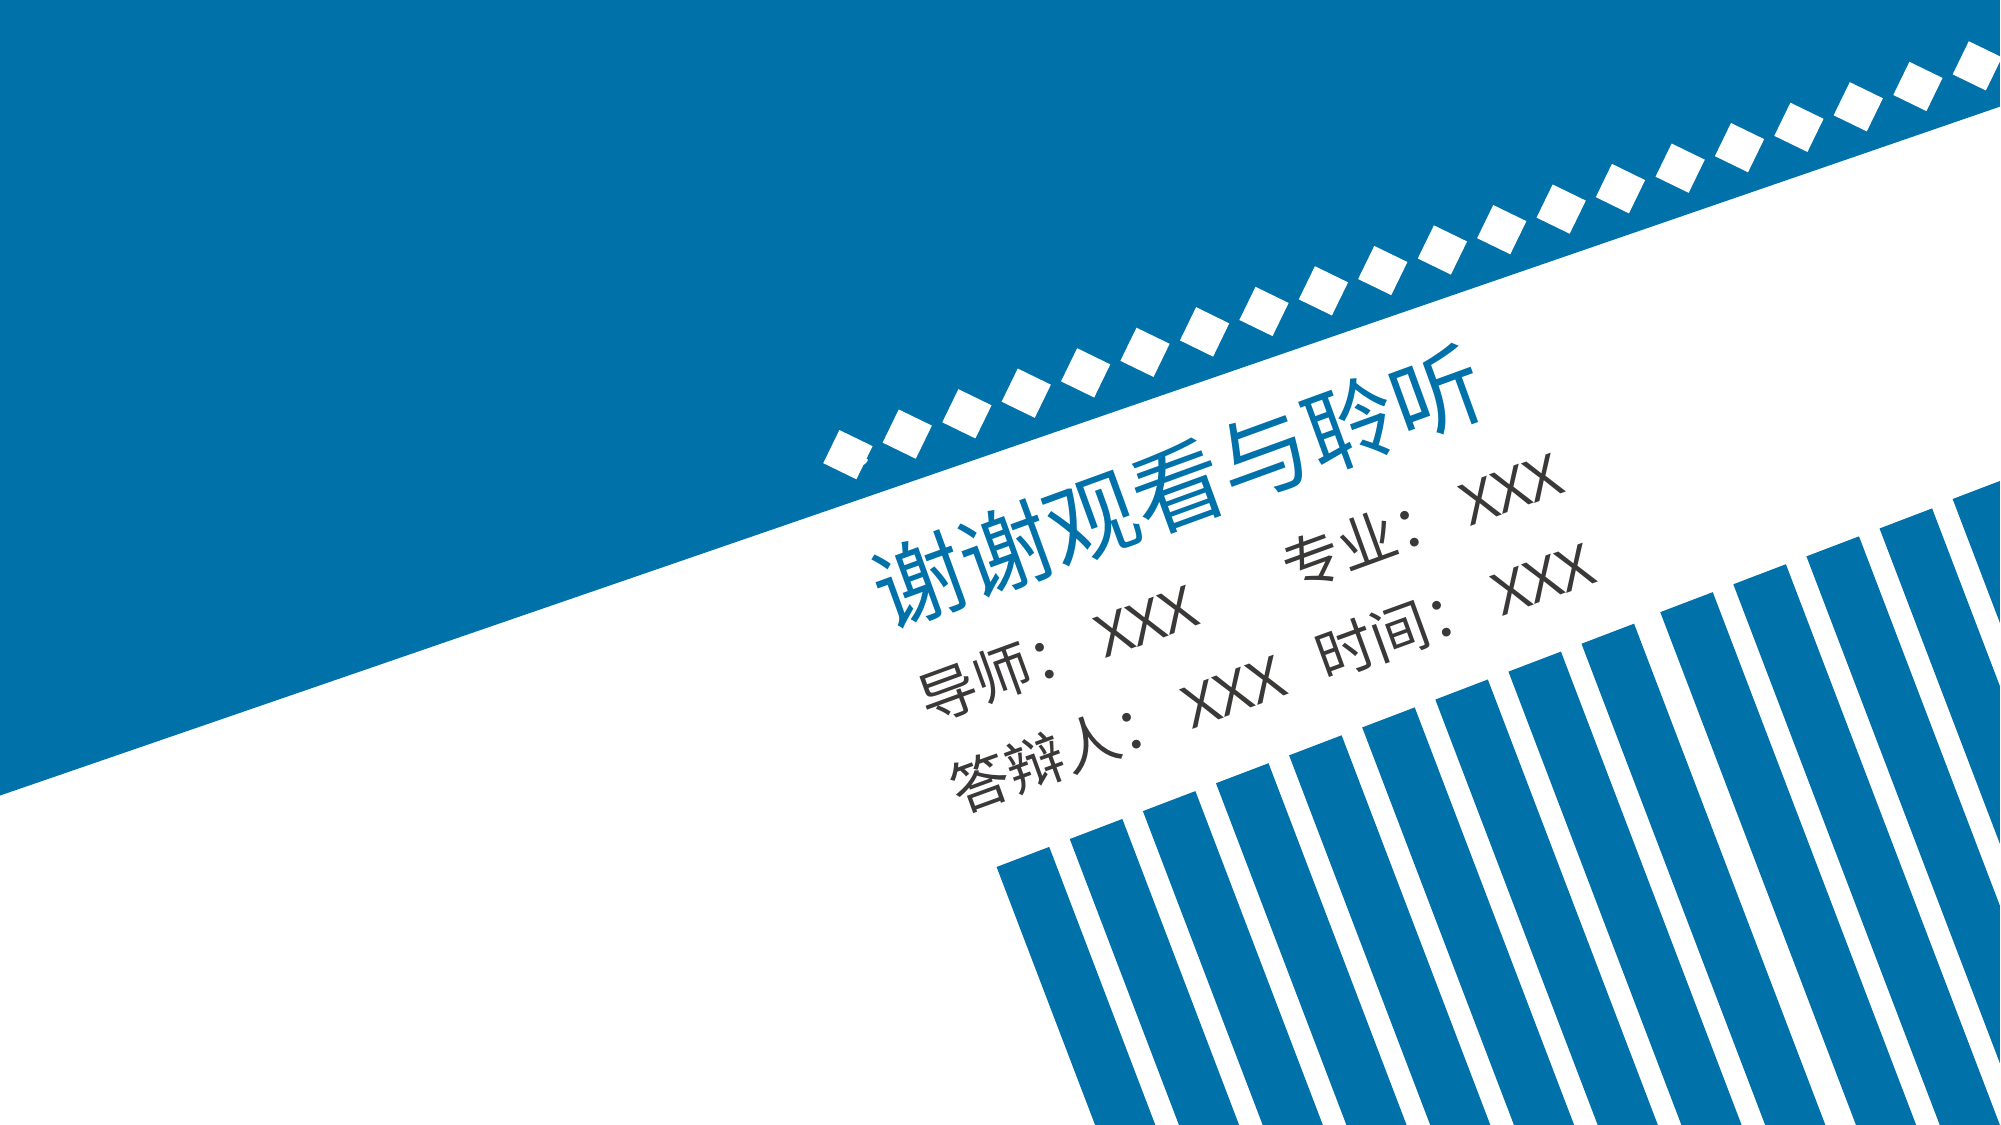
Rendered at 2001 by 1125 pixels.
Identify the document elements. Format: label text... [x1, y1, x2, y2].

text_box [1214, 761, 1408, 1125]
text_box 谢谢观看与聆听 [840, 527, 1047, 659]
text_box [1513, 689, 1743, 1125]
text_box [1360, 706, 1576, 1125]
text_box [0, 0, 2000, 797]
text_box [1434, 689, 1659, 1125]
text_box [1688, 689, 1918, 1125]
text_box [1141, 789, 1324, 1125]
text_box [1878, 507, 2000, 847]
text_box [1951, 481, 2000, 626]
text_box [912, 602, 1799, 689]
text_box [1287, 733, 1492, 1125]
text_box [1737, 562, 2000, 1125]
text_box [821, 39, 2000, 481]
text_box [1805, 535, 2000, 1067]
text_box 谢谢观看与聆听 [921, 481, 1371, 512]
text_box [1068, 817, 1241, 1125]
text_box [995, 845, 1157, 1125]
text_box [879, 512, 1766, 599]
text_box [1597, 689, 1827, 1125]
